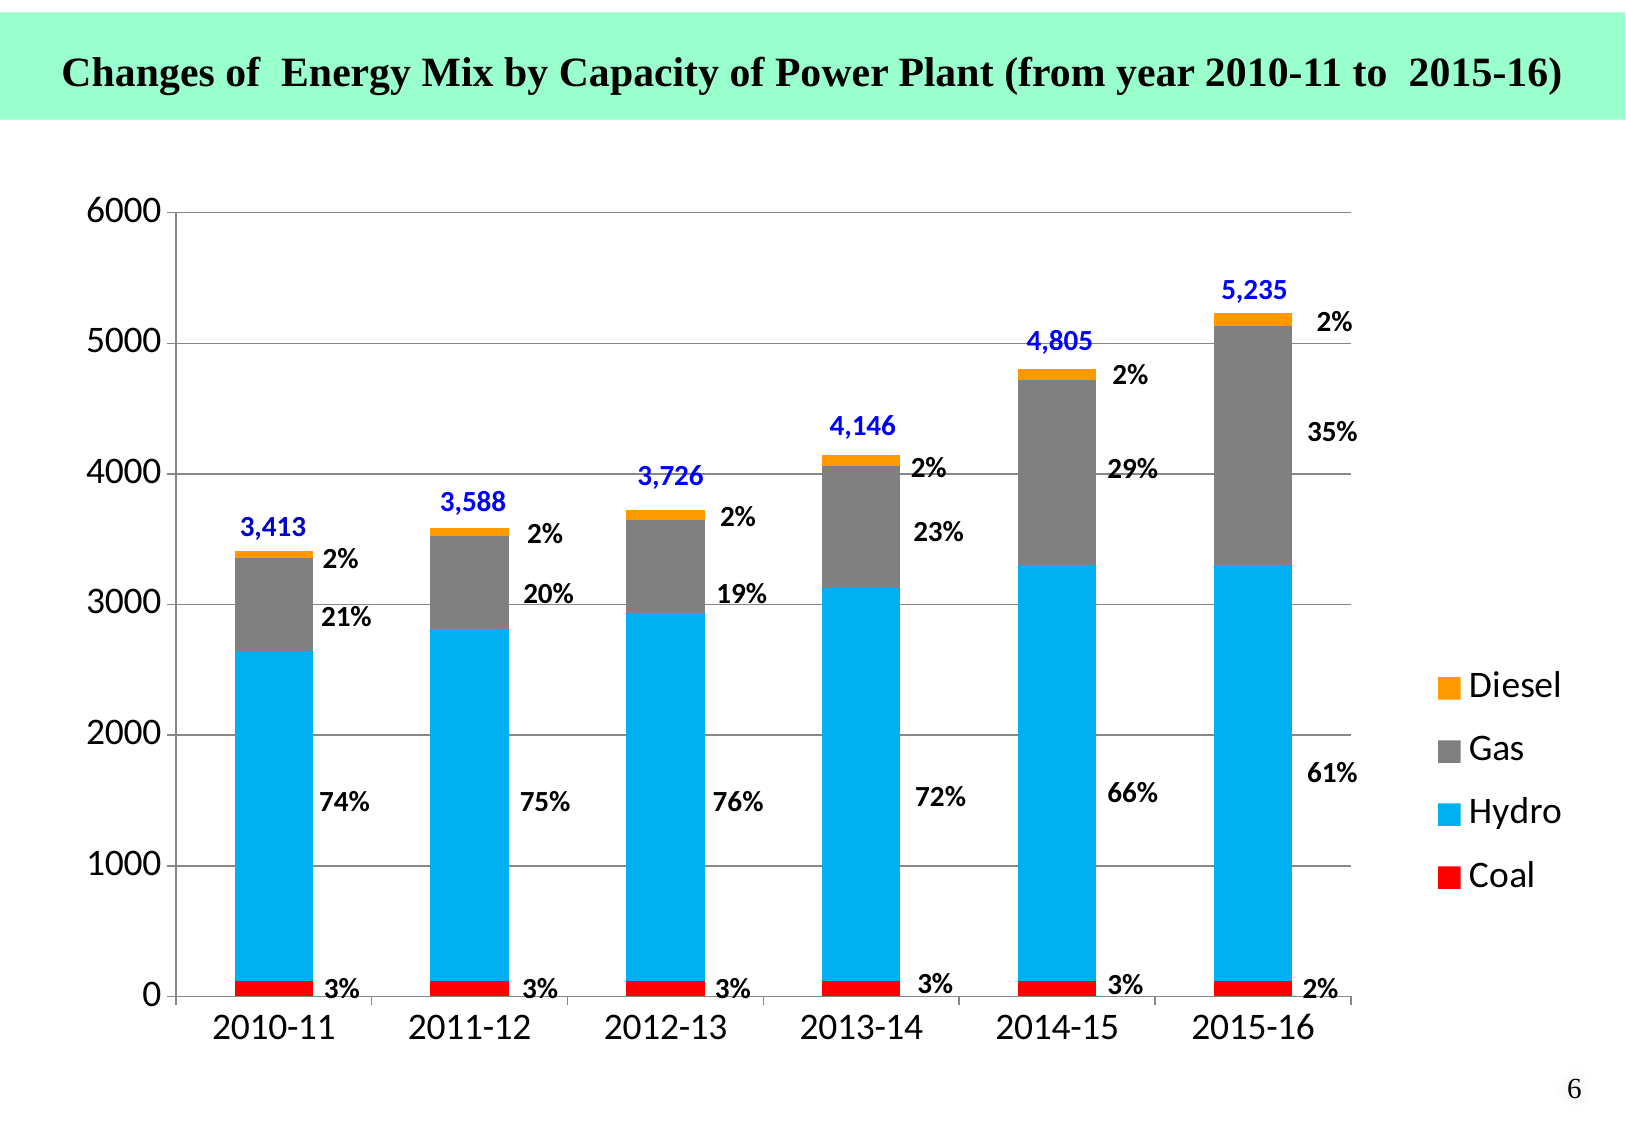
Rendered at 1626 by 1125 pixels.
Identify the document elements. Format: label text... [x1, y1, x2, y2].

text_box 6 [1525, 1056, 1625, 1120]
text_box Changes of Energy Mix by Capacity of Power Plant (from year 2010-11 to 2015-16) [0, 12, 1625, 120]
chart [37, 137, 1588, 1088]
